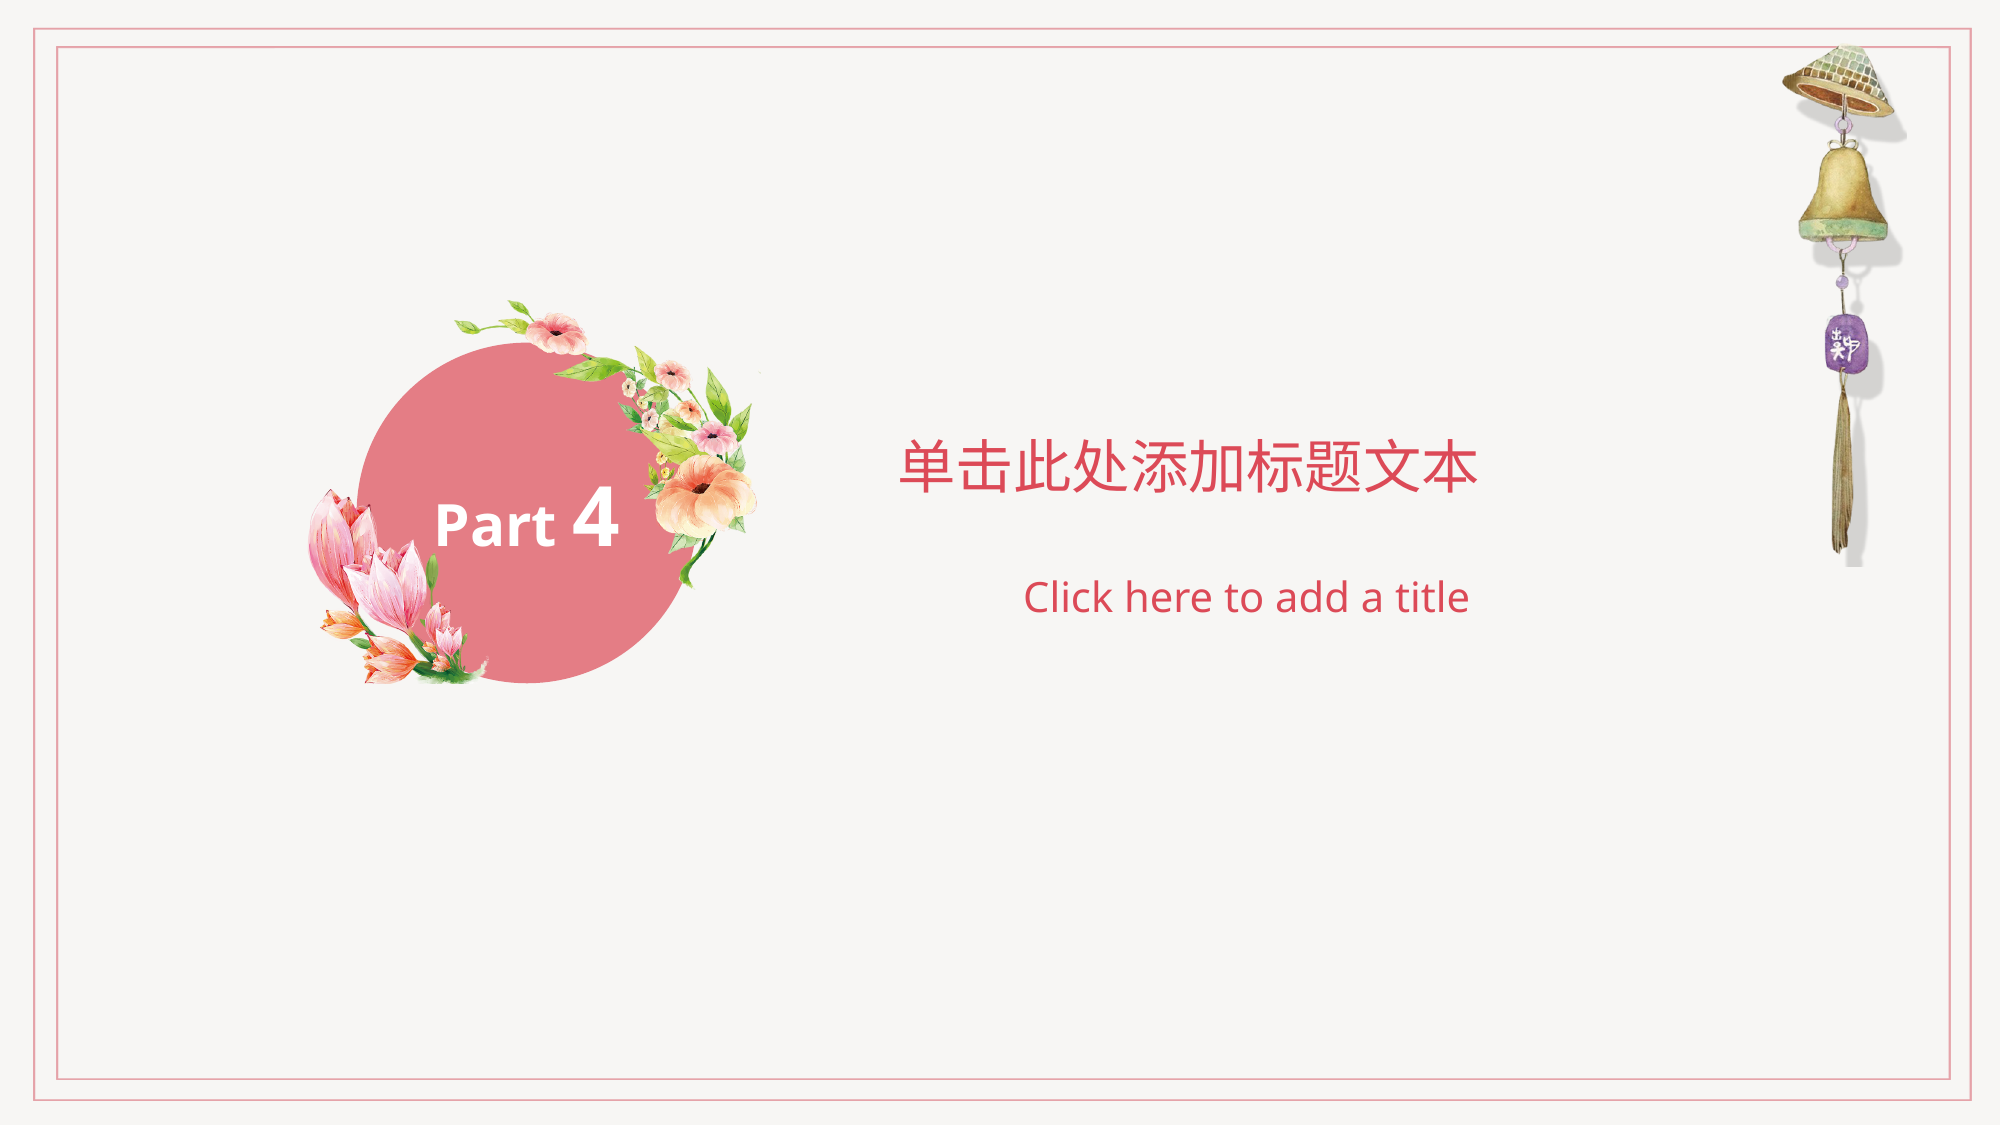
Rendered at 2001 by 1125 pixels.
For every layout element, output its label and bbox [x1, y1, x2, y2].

text_box [298, 300, 761, 684]
picture [0, 0, 2000, 1125]
